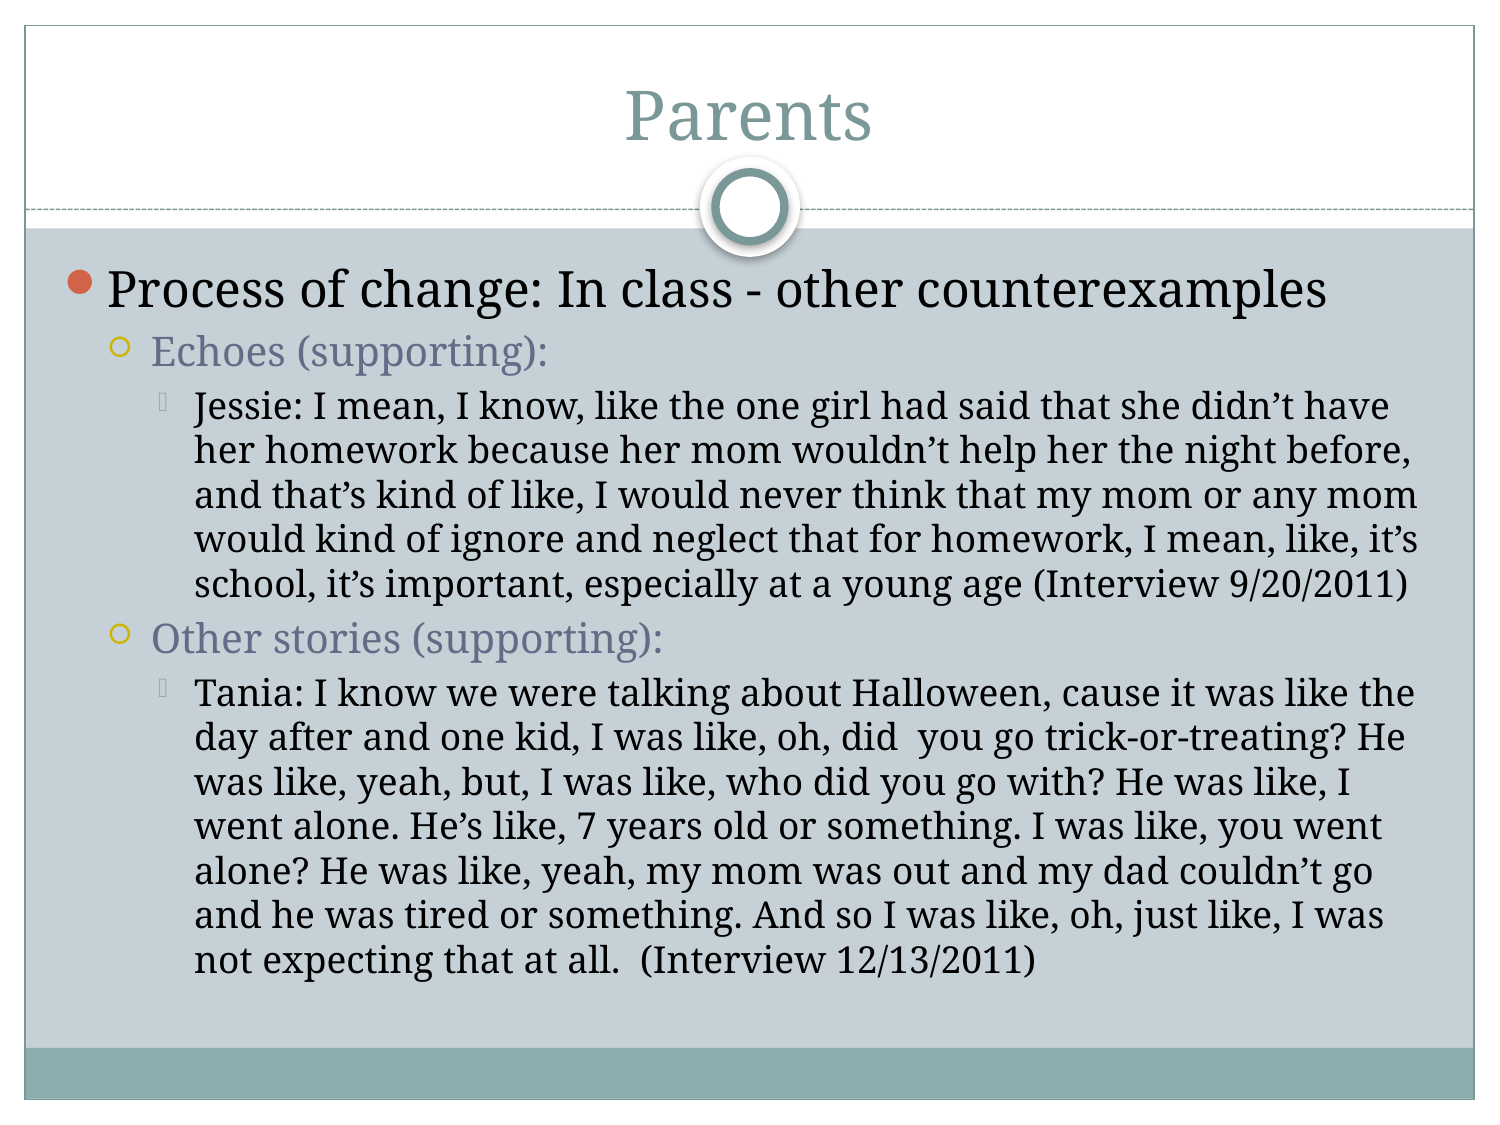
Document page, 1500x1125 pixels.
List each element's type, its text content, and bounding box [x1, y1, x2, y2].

list Process of change: In class - other counterexamples Echoes (supporting): Jessie: I mean, I know, like the one girl had said that she didn’t have her homework because her mom wouldn’t help her the night before, and that’s kind of like, I would never think that my mom or any mom would kind of ignore and neglect that for homework, I mean, like, it’s school, it’s important, especially at a young age (Interview 9/20/2011) Other stories (supporting): Tania: I know we were talking about Halloween, cause it was like the day after and one kid, I was like, oh, did you go trick-or-treating? He was like, yeah, but, I was like, who did you go with? He was like, I went alone. He’s like, 7 years old or something. I was like, you went alone? He was like, yeah, my mom was out and my dad couldn’t go and he was tired or something. And so I was like, oh, just like, I was not expecting that at all. (Interview 12/13/2011) [49, 250, 1445, 1001]
title Parents [49, 37, 1450, 162]
